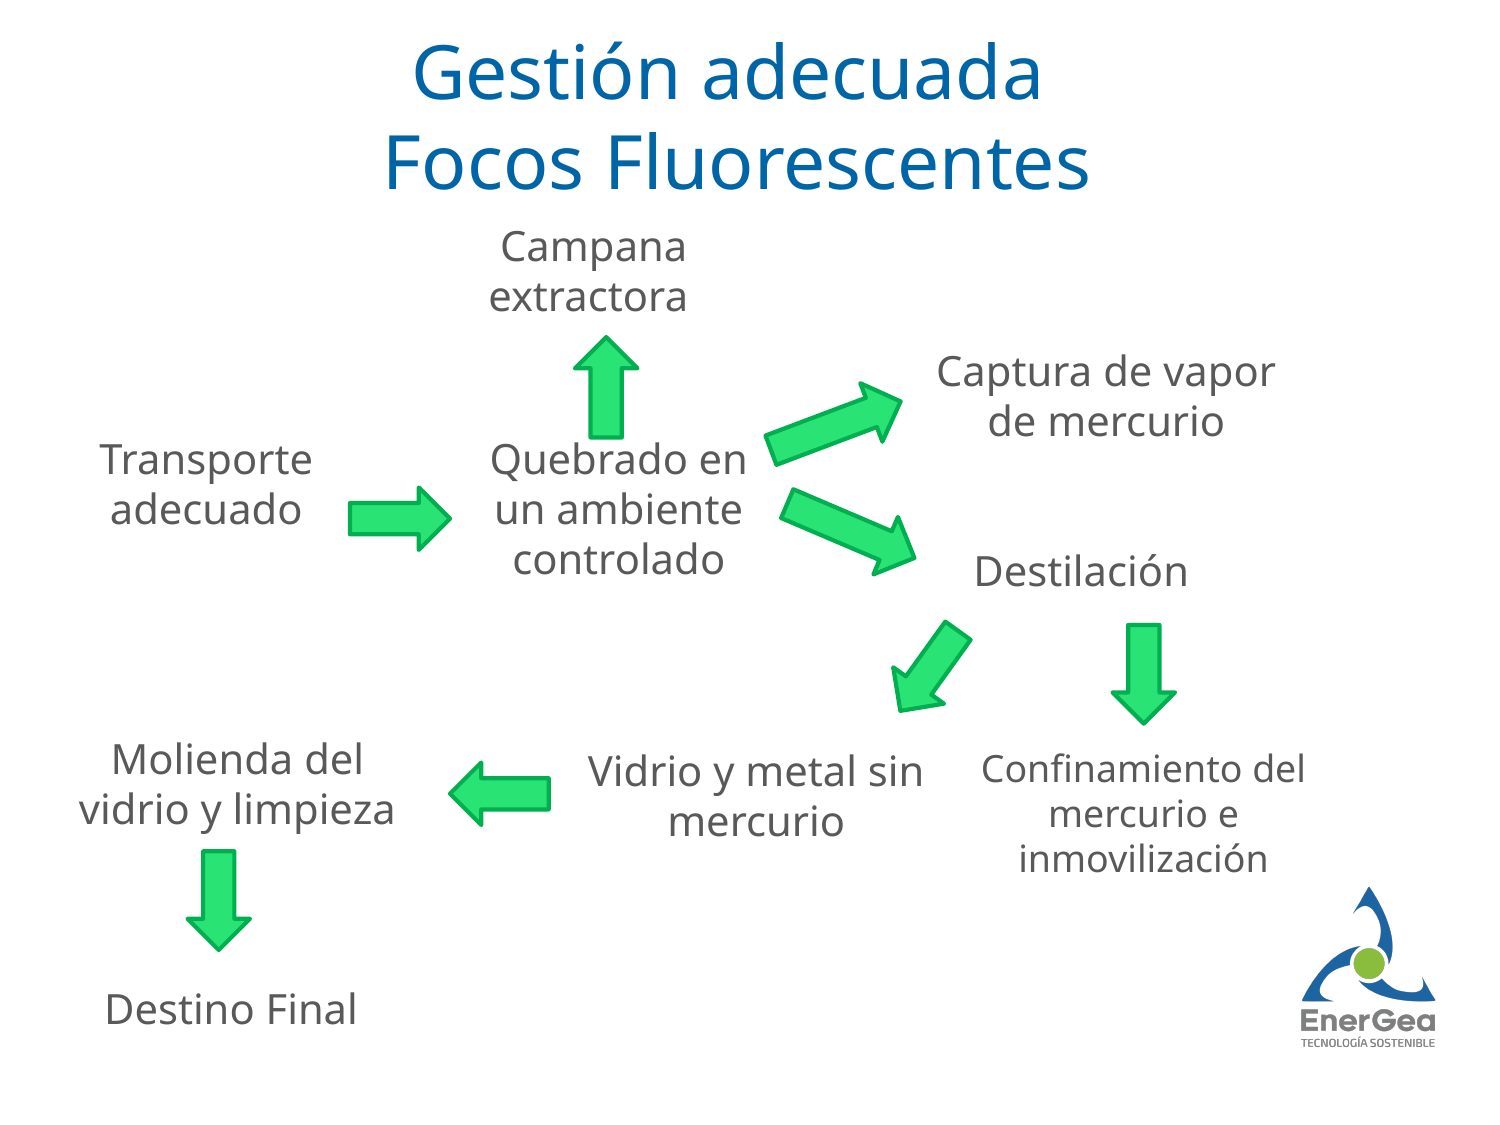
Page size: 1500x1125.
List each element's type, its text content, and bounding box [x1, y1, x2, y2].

text_box Vidrio y metal sin mercurio [549, 737, 937, 850]
text_box [763, 381, 903, 467]
text_box Molienda del vidrio y limpieza [49, 725, 425, 838]
text_box [871, 565, 875, 577]
text_box Captura de vapor de mercurio [900, 337, 1313, 463]
text_box [891, 619, 973, 713]
subtitle Quebrado en un ambiente controlado [450, 425, 788, 625]
text_box Confinamiento del mercurio e inmovilización [937, 737, 1350, 925]
text_box Destino Final [0, 974, 463, 1063]
text_box [1110, 622, 1177, 726]
text_box Destilación [875, 537, 1288, 625]
text_box [447, 760, 551, 827]
text_box [779, 487, 909, 561]
picture [1299, 887, 1436, 1050]
text_box Transporte adecuado [37, 424, 375, 563]
title Gestión adecuada Focos Fluorescentes [300, 12, 1175, 217]
text_box [573, 338, 640, 440]
text_box Campana extractora [425, 212, 763, 338]
text_box [185, 849, 252, 953]
text_box [347, 485, 453, 552]
